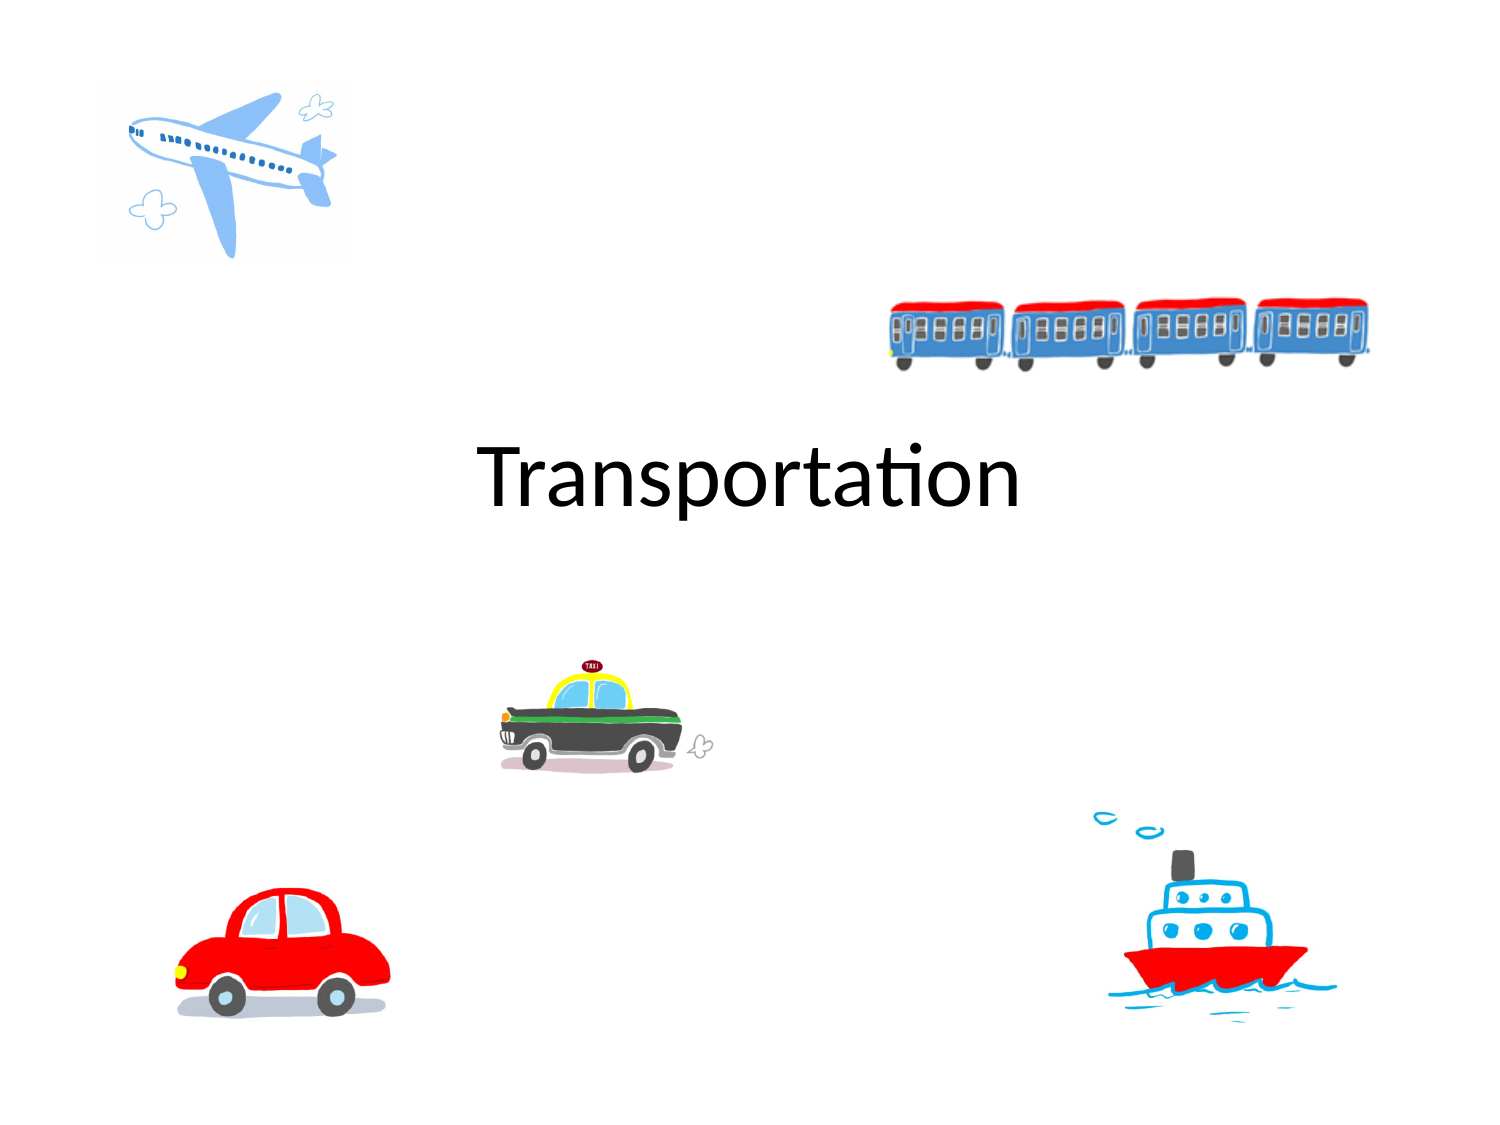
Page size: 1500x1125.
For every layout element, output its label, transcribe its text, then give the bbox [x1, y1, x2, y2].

picture [100, 77, 355, 263]
picture [1092, 809, 1351, 1029]
picture [132, 837, 455, 1072]
title Transportation [64, 349, 1436, 591]
picture [489, 638, 721, 805]
picture [867, 278, 1394, 389]
